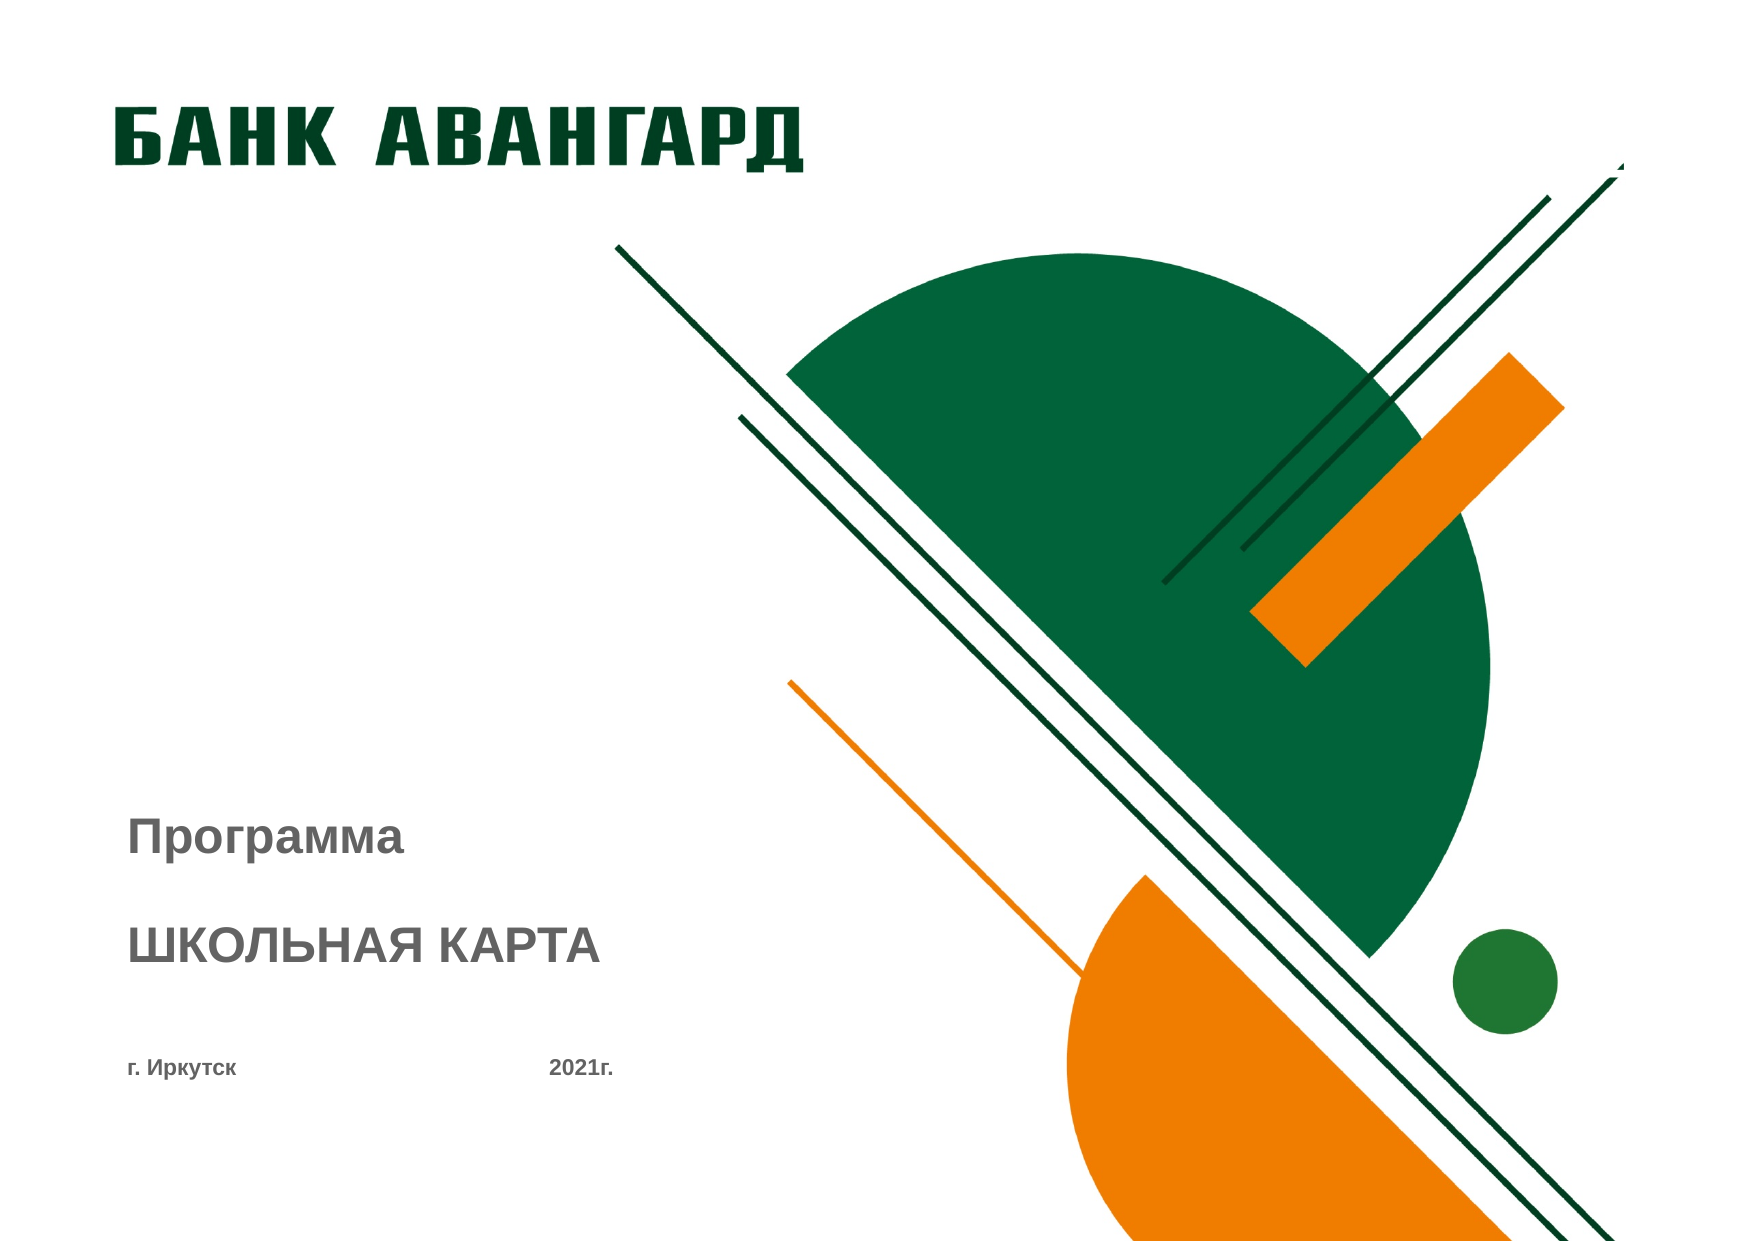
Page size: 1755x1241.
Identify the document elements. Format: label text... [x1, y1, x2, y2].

title Программа ШКОЛЬНАЯ КАРТА г. Иркутск 2021г. [127, 809, 1185, 1081]
picture [0, 0, 1755, 1241]
